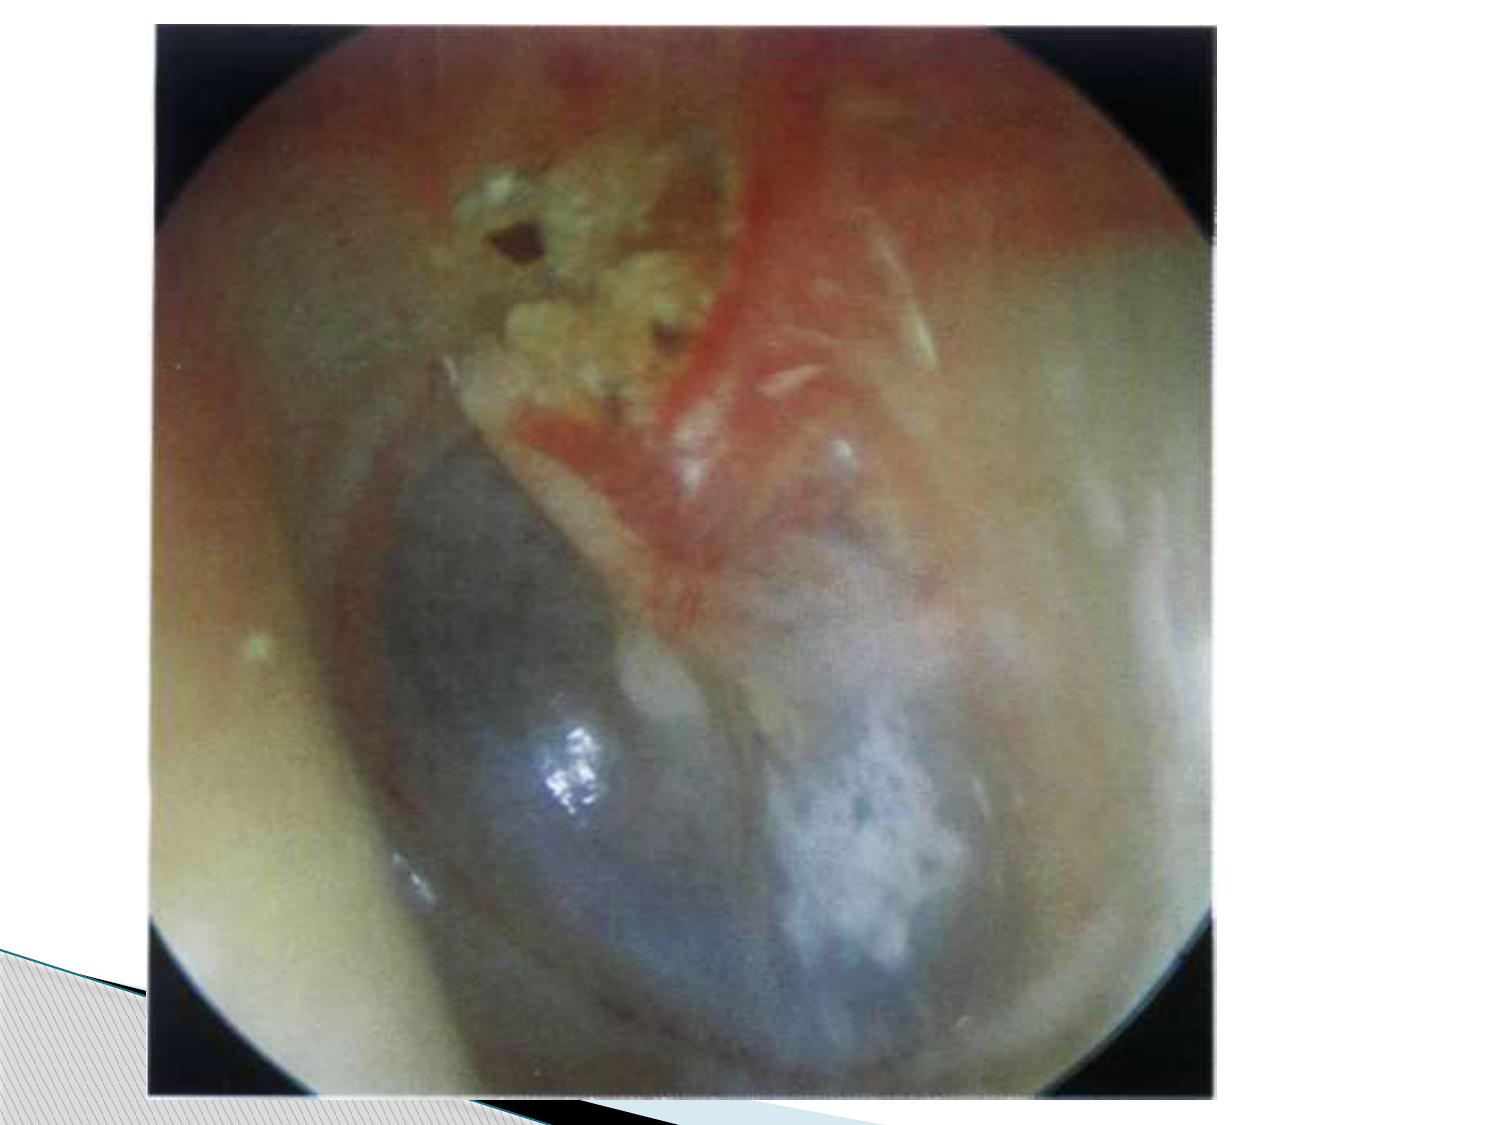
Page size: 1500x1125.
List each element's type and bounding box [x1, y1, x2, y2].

list [146, 24, 1217, 1101]
